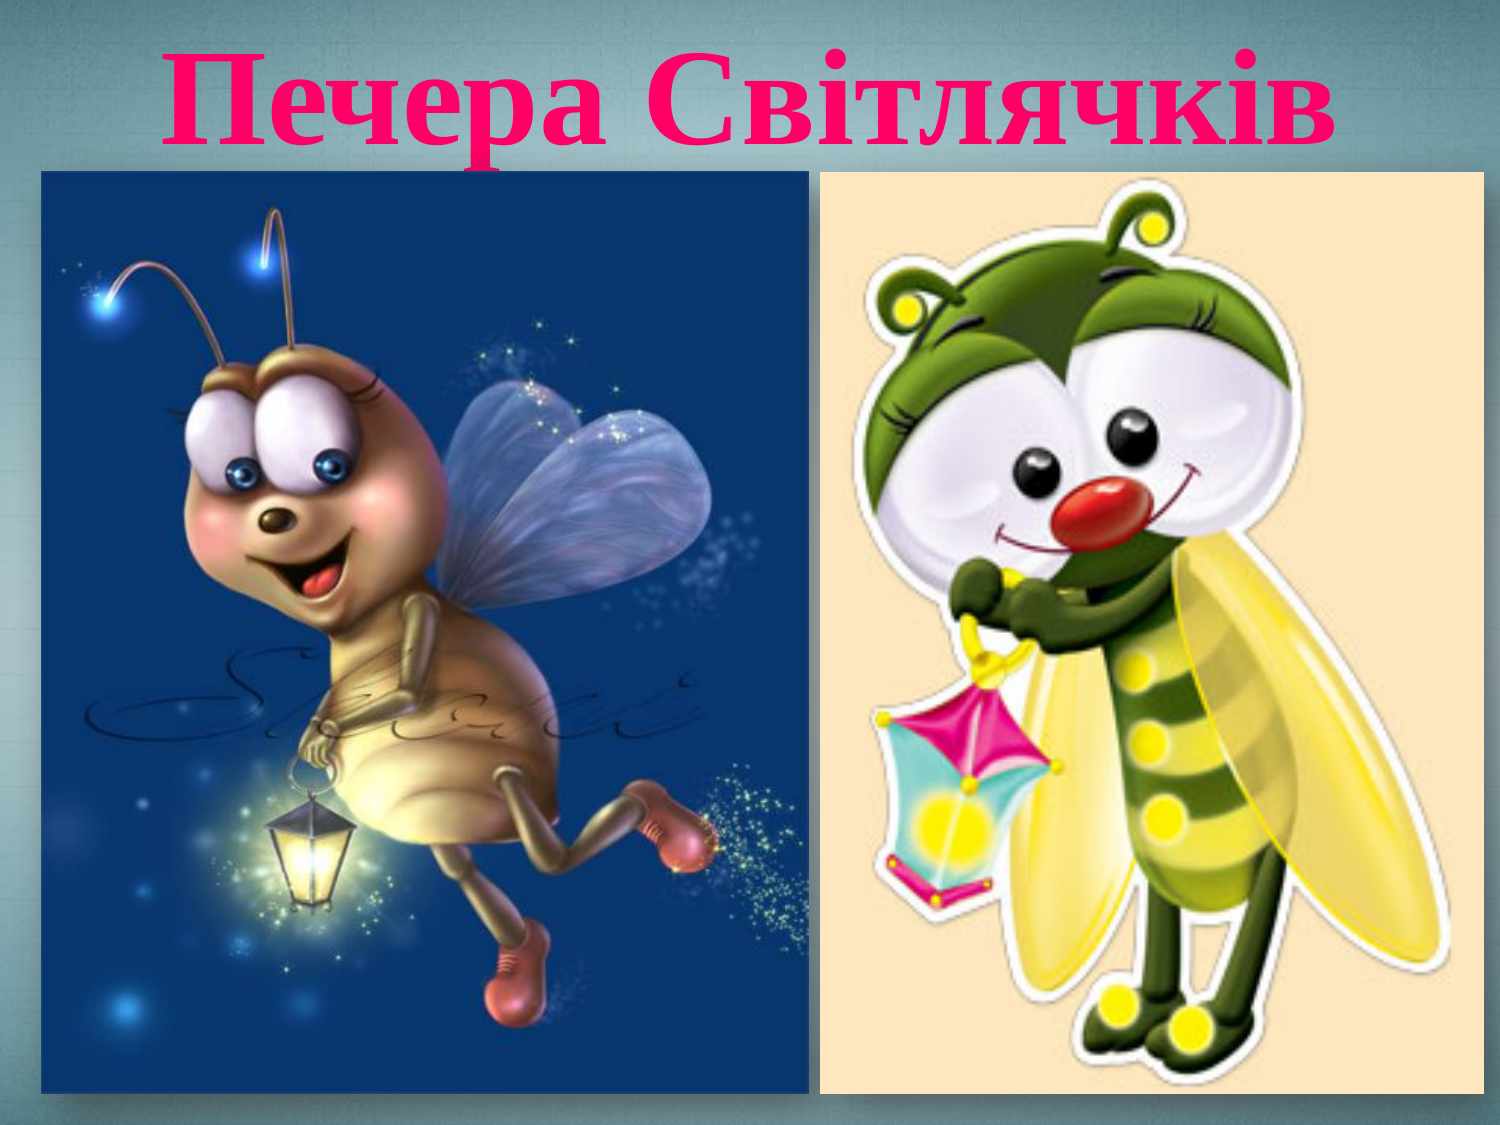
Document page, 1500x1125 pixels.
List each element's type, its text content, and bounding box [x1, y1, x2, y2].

text_box Печера Світлячків [0, 0, 1500, 180]
picture [0, 171, 1500, 1125]
